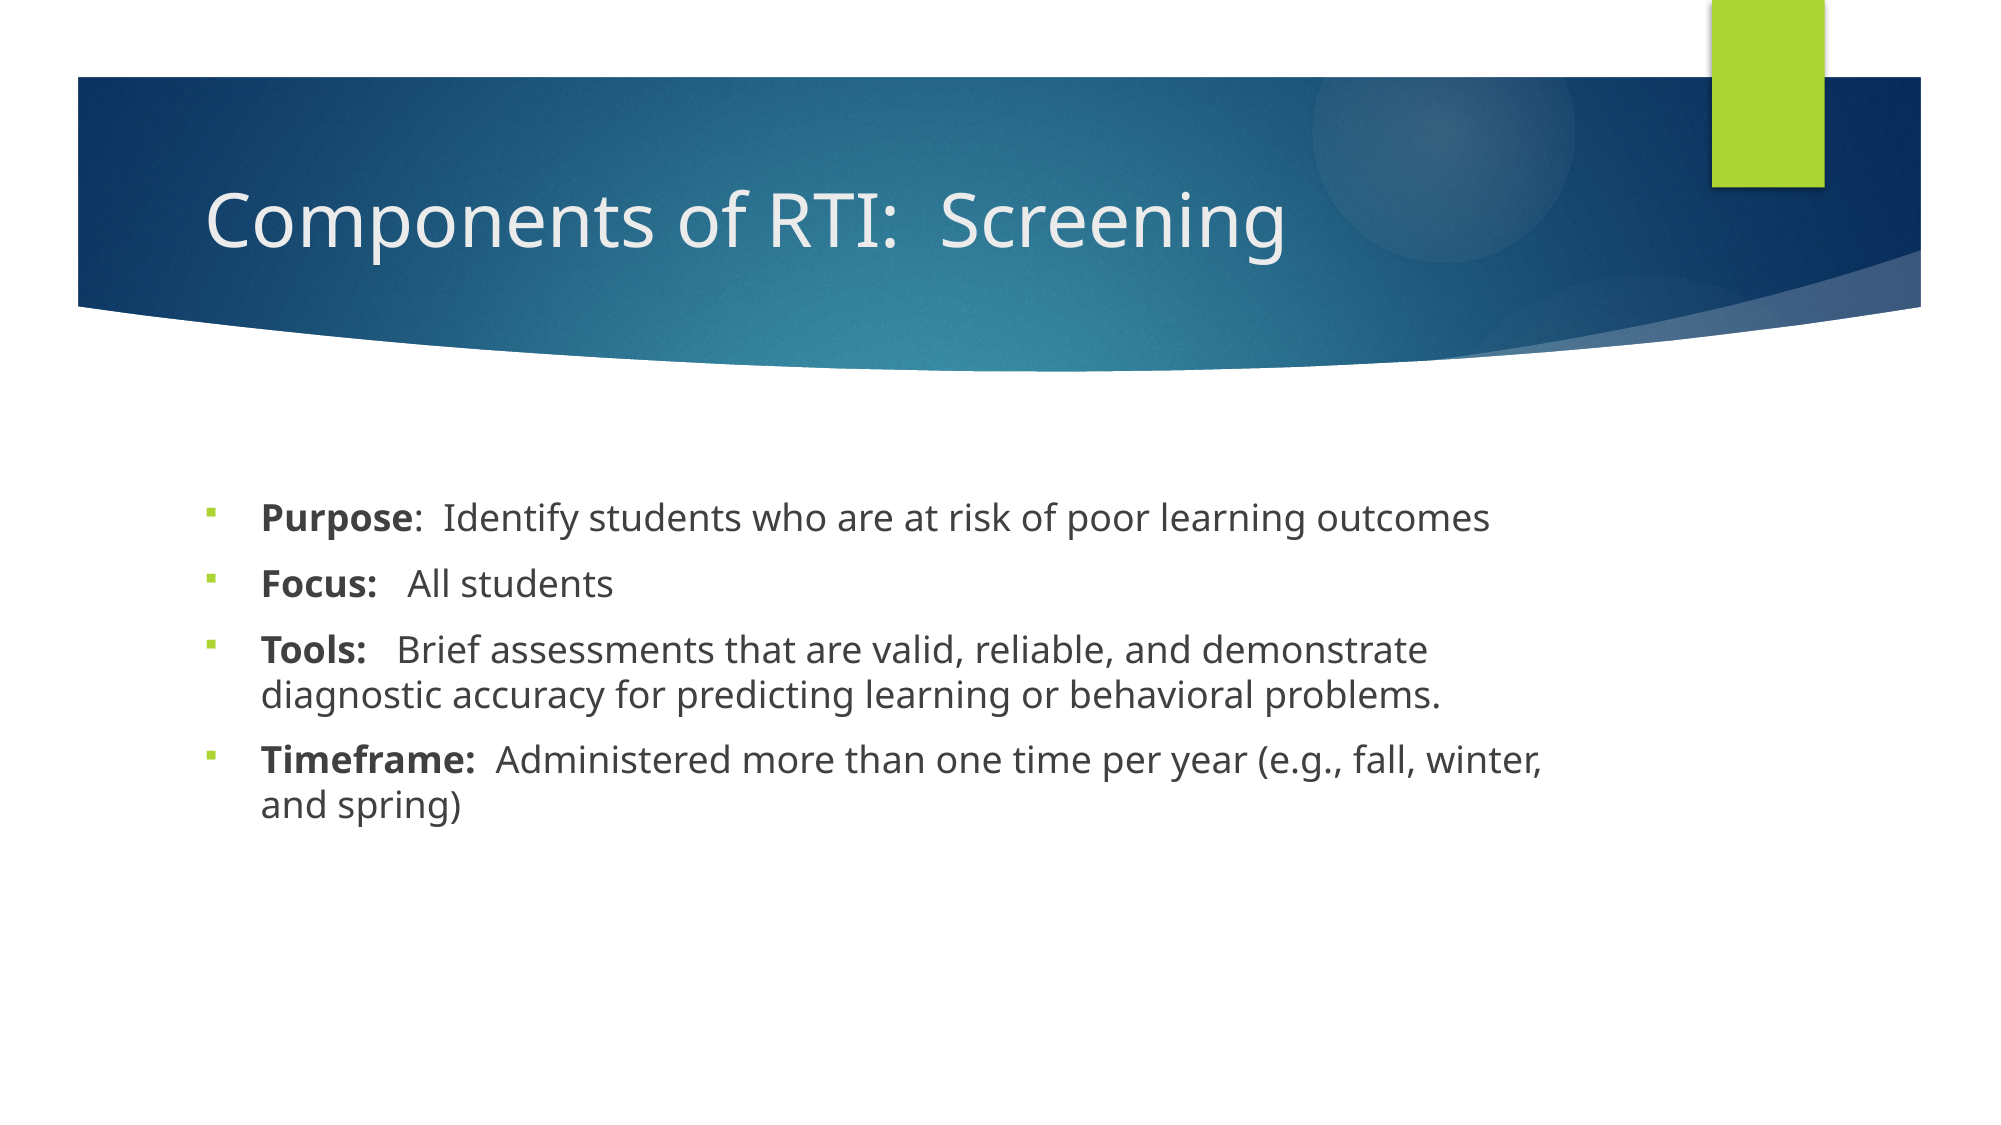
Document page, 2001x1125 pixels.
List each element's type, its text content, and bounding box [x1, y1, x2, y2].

title Components of RTI: Screening [189, 159, 1627, 276]
list Purpose: Identify students who are at risk of poor learning outcomes Focus: All students Tools: Brief assessments that are valid, reliable, and demonstrate diagnostic accuracy for predicting learning or behavioral problems. Timeframe: Administered more than one time per year (e.g., fall, winter, and spring) [189, 420, 1627, 982]
